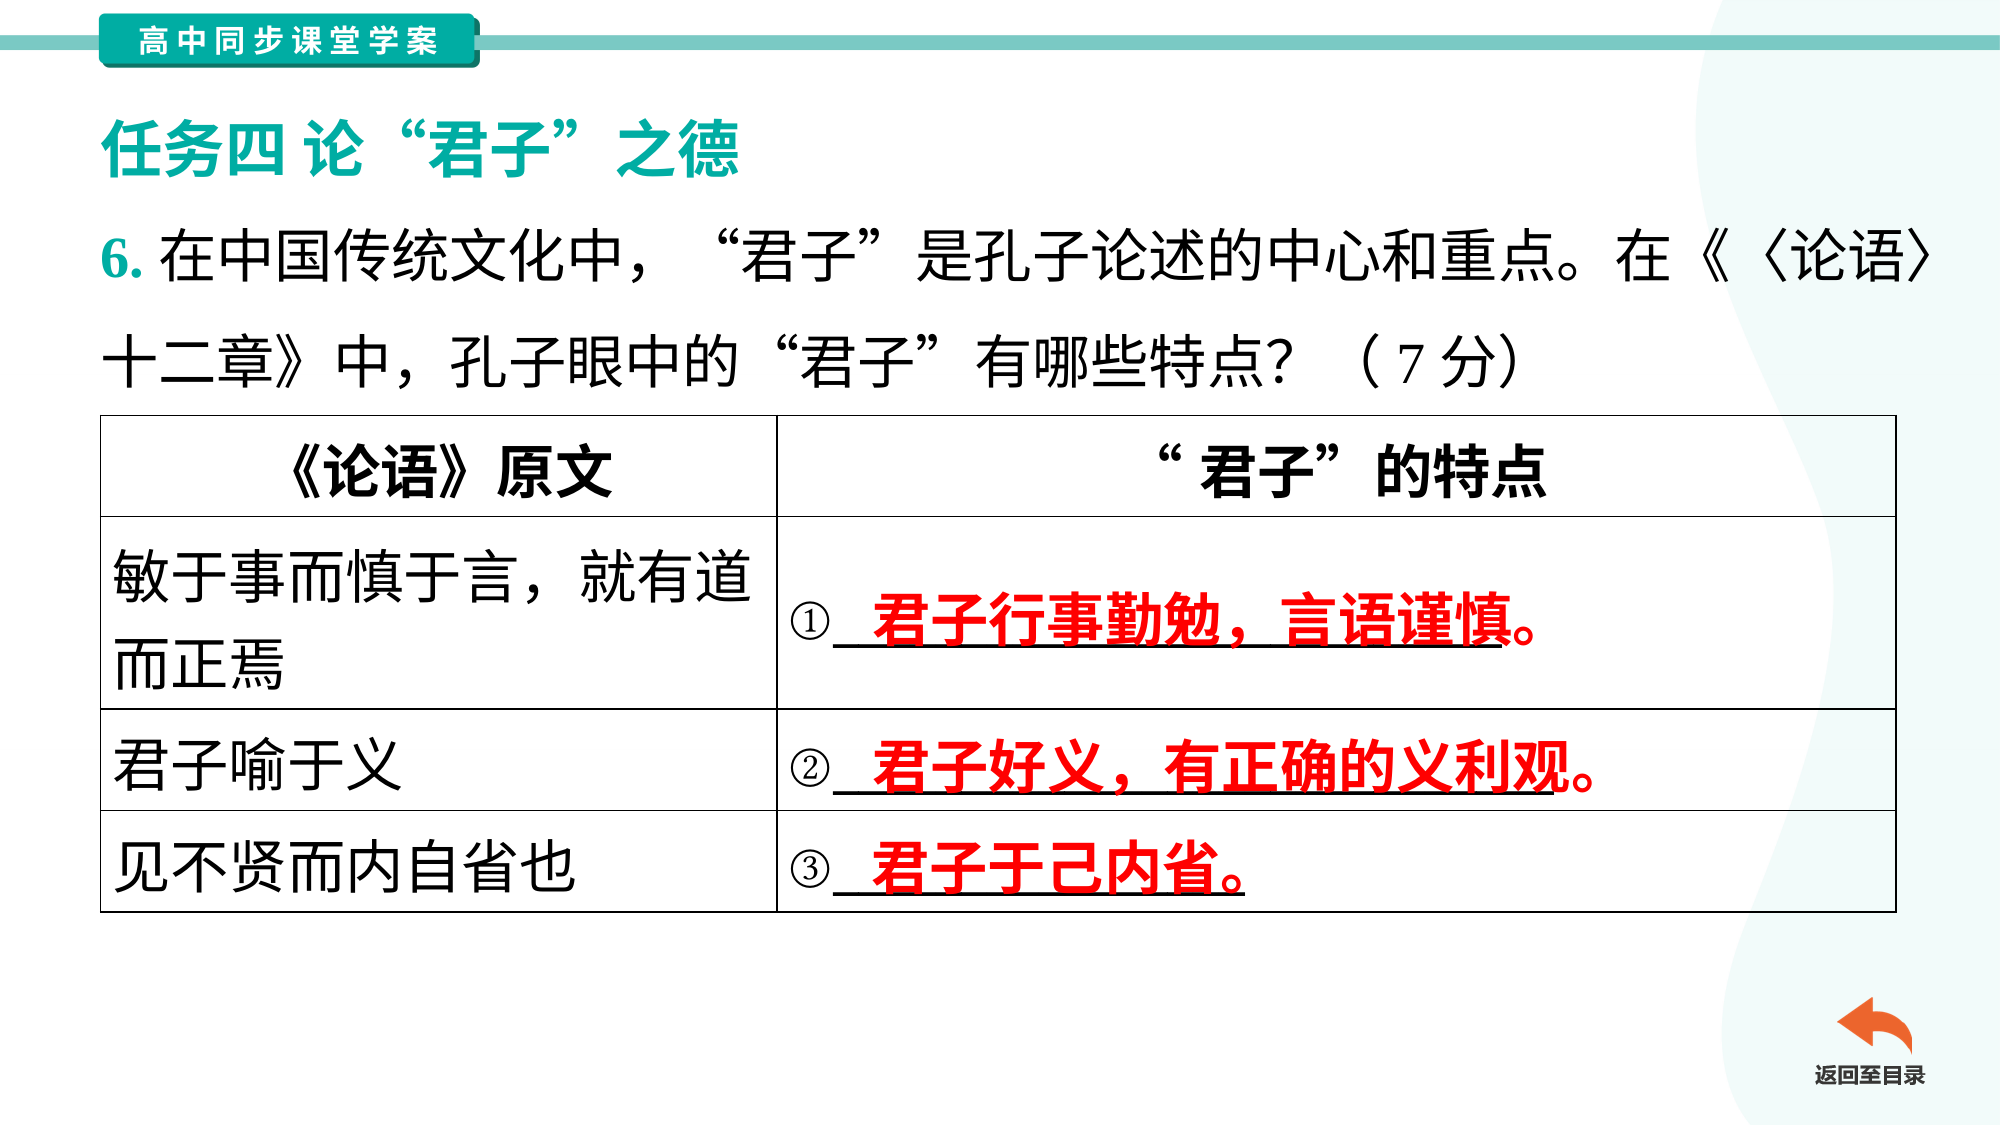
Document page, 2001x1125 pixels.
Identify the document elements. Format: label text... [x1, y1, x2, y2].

table_cell ②____________________________ [778, 710, 1895, 810]
table_cell ③________________ [778, 811, 1895, 911]
text_box 任务四 论“君子”之德 [100, 76, 1899, 182]
table_cell 见不贤而内自省也 [101, 811, 776, 911]
text_box 君子好义，有正确的义利观。 [848, 712, 1653, 800]
table_header 《论语》原文 [101, 416, 776, 516]
table_cell ①__________________________ [778, 517, 1895, 708]
table_header “君子”的特点 [778, 416, 1895, 516]
table_cell 君子喻于义 [101, 710, 776, 810]
text_box 君子于己内省。 [848, 813, 1302, 902]
table_cell 敏于事而慎于言，就有道 而正焉 [101, 517, 776, 708]
picture [0, 0, 2000, 1125]
text_box 6.在中国传统文化中，“君子”是孔子论述的中心和重点。在《〈论语〉 十二章》中，孔子眼中的“君子”有哪些特点？（7分） [100, 182, 1899, 396]
text_box 君子行事勤勉，言语谨慎。 [848, 565, 1595, 653]
